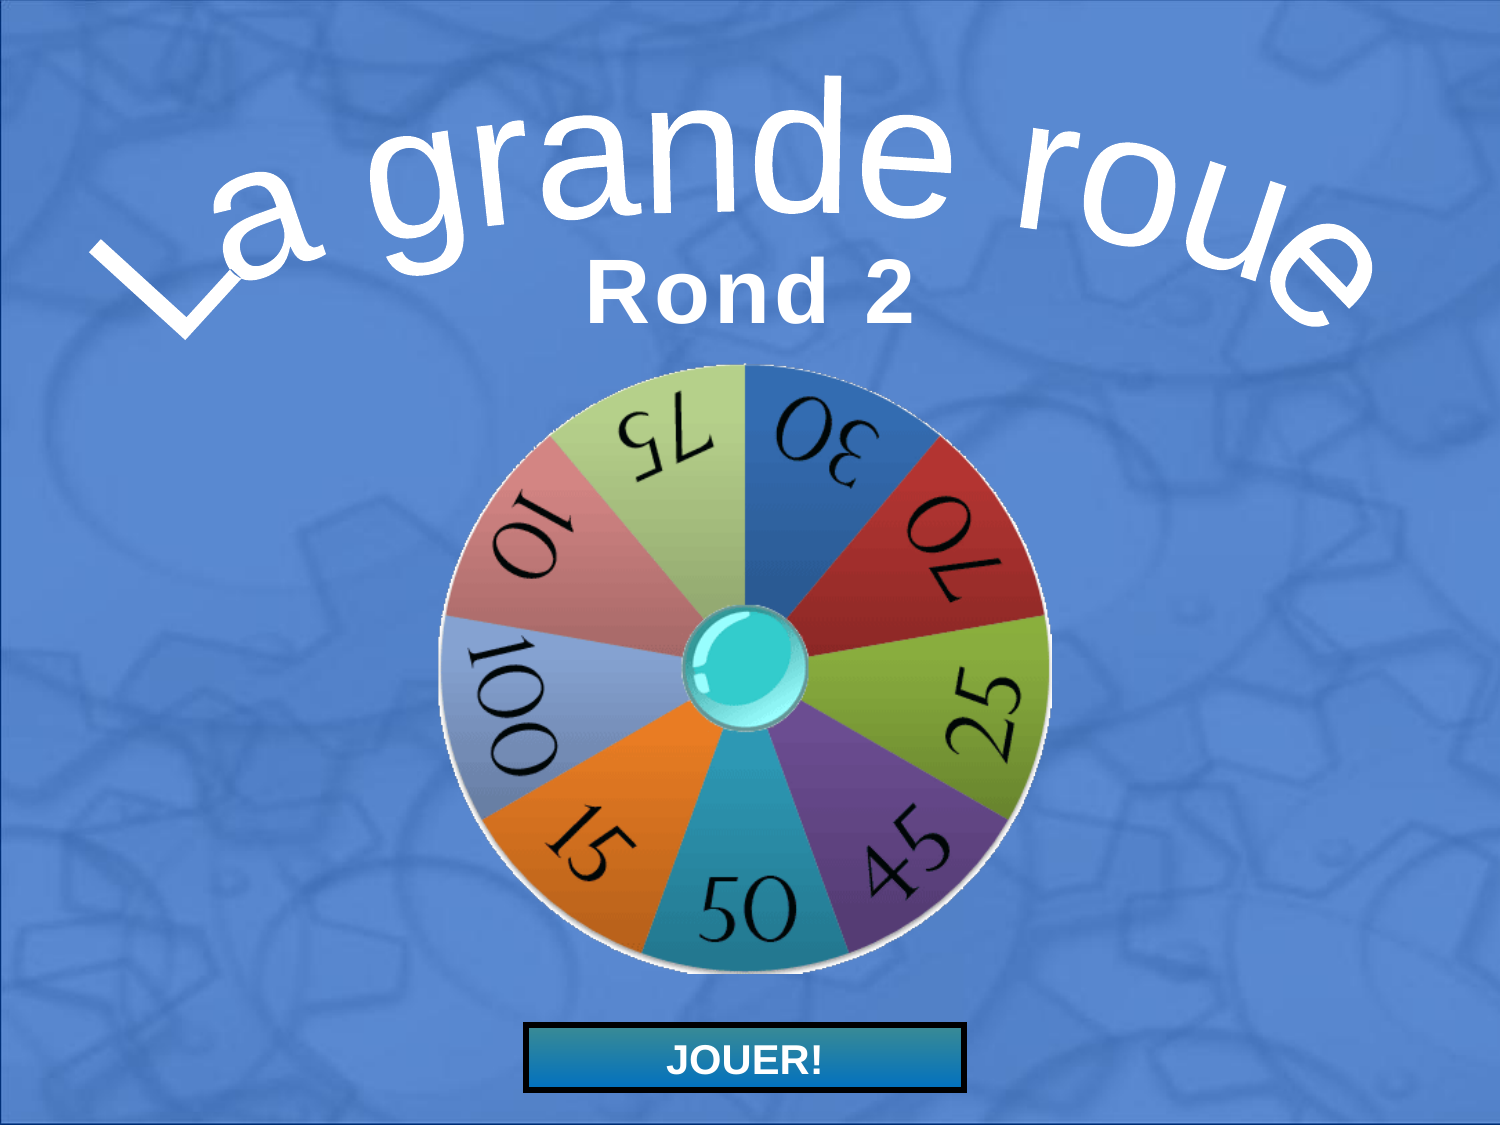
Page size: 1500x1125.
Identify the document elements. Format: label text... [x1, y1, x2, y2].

text_box Rond 2 [569, 224, 931, 350]
picture [0, 0, 1500, 1125]
text_box JOUER! [526, 1025, 964, 1090]
